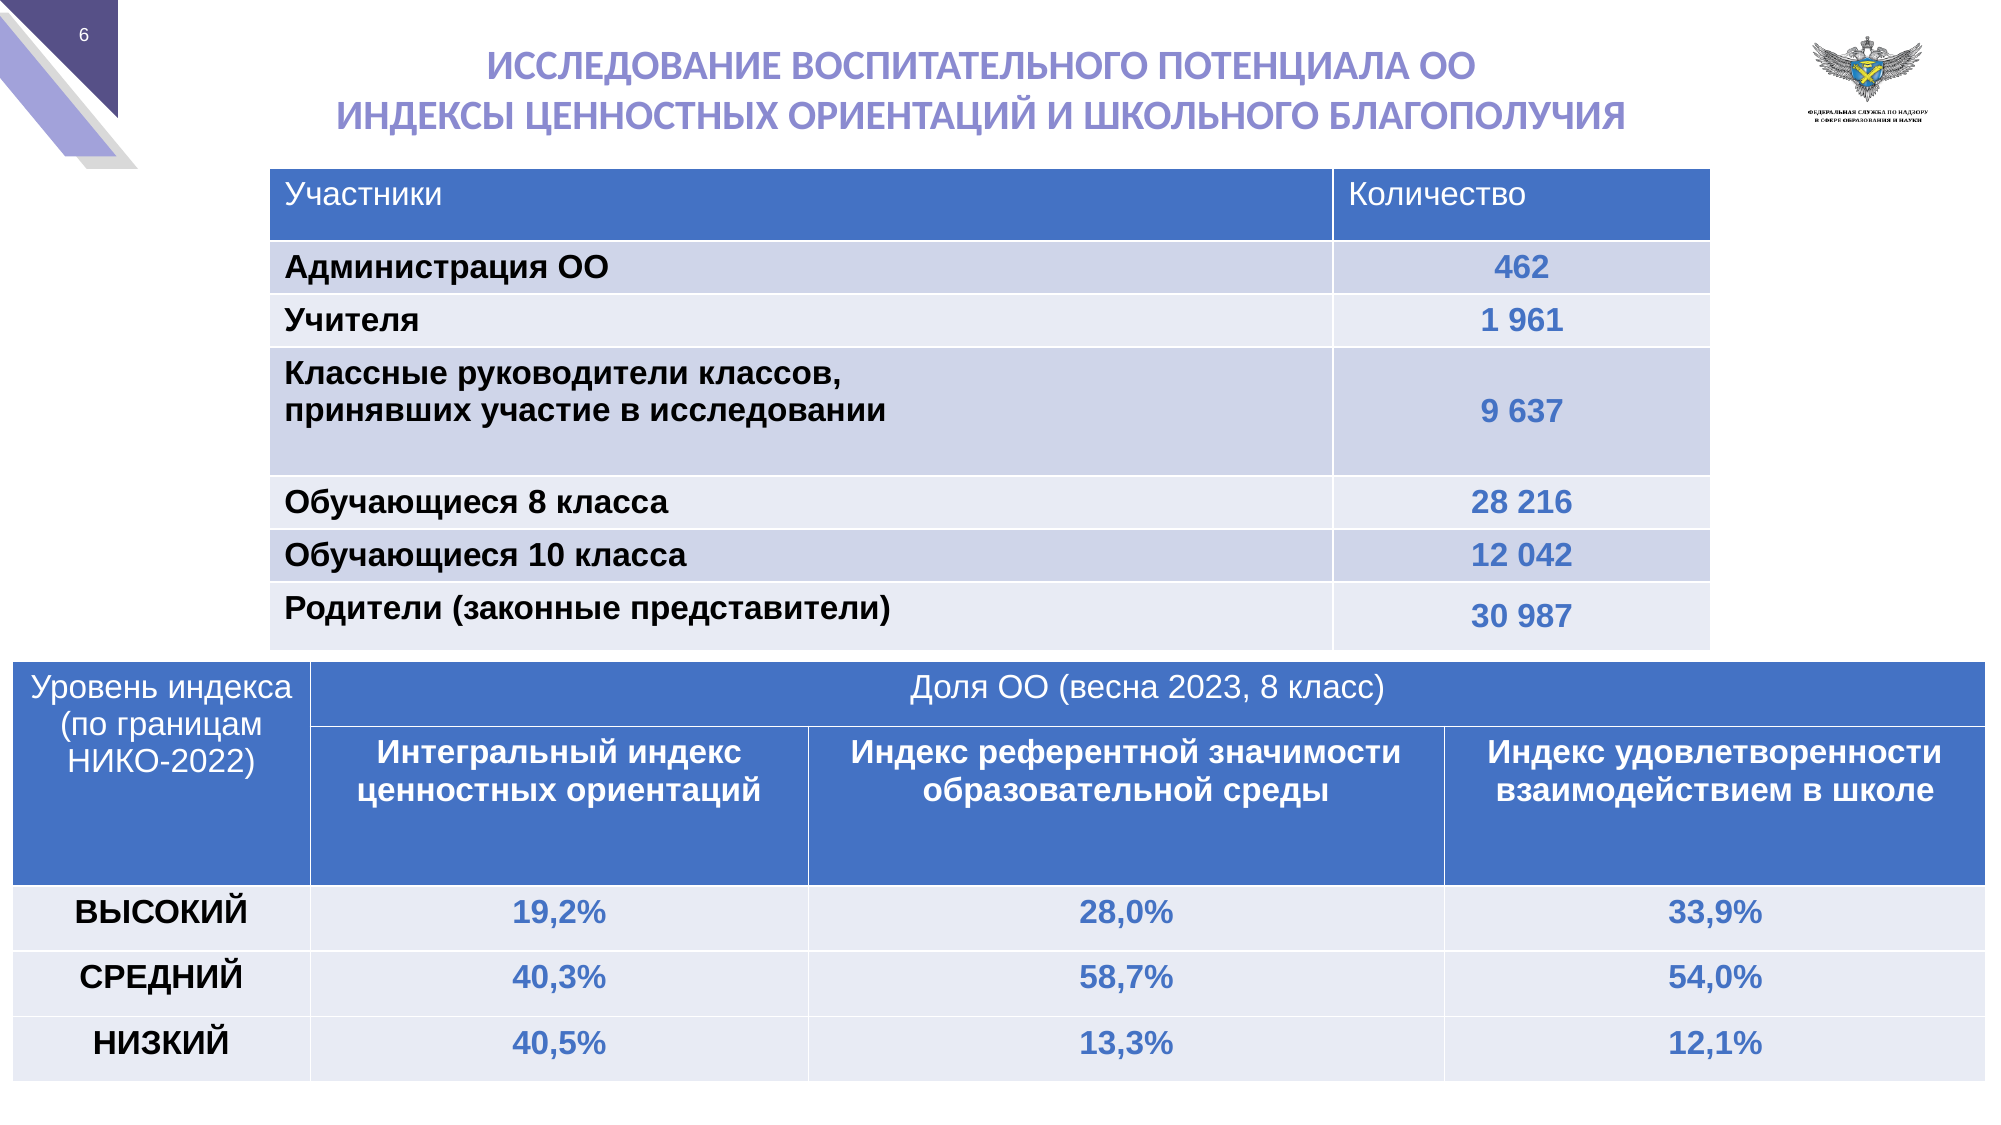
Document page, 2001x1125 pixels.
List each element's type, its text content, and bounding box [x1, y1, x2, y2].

table_cell 462 [1334, 242, 1710, 293]
text_box ИССЛЕДОВАНИЕ ВОСПИТАТЕЛЬНОГО ПОТЕНЦИАЛА ОО ИНДЕКСЫ ЦЕННОСТНЫХ ОРИЕНТАЦИЙ И ШКОЛЬНОГО БЛАГОПОЛУЧИЯ [269, 30, 1693, 193]
table_header Участники [270, 193, 1332, 240]
table_cell Классные руководители классов, принявших участие в исследовании [270, 348, 1332, 475]
table_cell 40,5% [311, 1017, 808, 1081]
table_cell 33,9% [1445, 887, 1985, 950]
table_cell Администрация ОО [270, 242, 1332, 293]
table_header Уровень индекса (по границам НИКО-2022) [13, 662, 310, 885]
table_cell 19,2% [311, 887, 808, 950]
table_cell Индекс удовлетворенности взаимодействием в школе [1445, 727, 1985, 885]
picture [1808, 35, 1928, 122]
table_cell СРЕДНИЙ [13, 952, 310, 1016]
table_cell 40,3% [311, 952, 808, 1016]
table_cell Обучающиеся 10 класса [270, 530, 1332, 581]
table_cell 12,1% [1445, 1017, 1985, 1081]
table_cell 13,3% [809, 1017, 1444, 1081]
table_cell НИЗКИЙ [13, 1017, 310, 1081]
table_header Количество [1334, 169, 1710, 240]
table_cell 1 961 [1334, 295, 1710, 346]
table_cell Родители (законные представители) [270, 583, 1332, 650]
table_cell 54,0% [1445, 952, 1985, 1016]
table_cell 28 216 [1334, 477, 1710, 528]
table_cell Индекс референтной значимости образовательной среды [809, 727, 1444, 885]
table_cell 12 042 [1334, 530, 1710, 581]
table_cell 28,0% [809, 887, 1444, 950]
table_header Доля ОО (весна 2023, 8 класс) [311, 662, 1985, 726]
table_cell Интегральный индекс ценностных ориентаций [311, 727, 808, 885]
table_cell 30 987 [1334, 583, 1710, 650]
table_cell 9 637 [1334, 348, 1710, 475]
table_cell ВЫСОКИЙ [13, 887, 310, 950]
table_cell Обучающиеся 8 класса [270, 477, 1332, 528]
table_cell Учителя [270, 295, 1332, 346]
table_cell 58,7% [809, 952, 1444, 1016]
